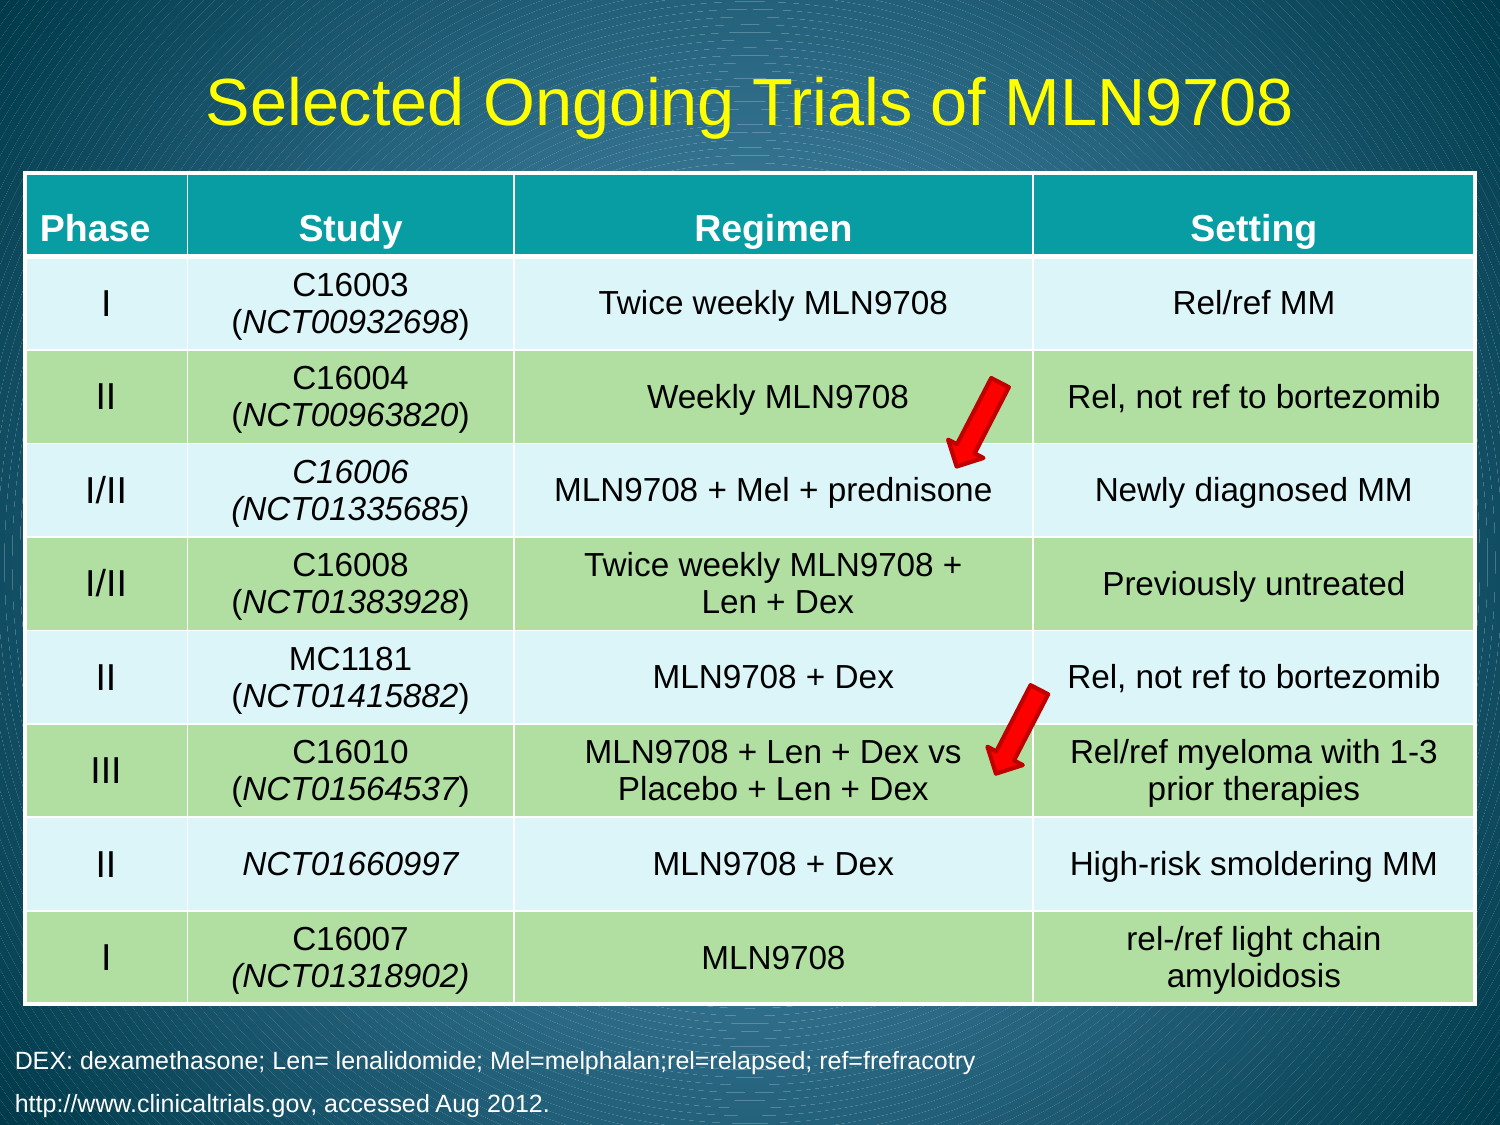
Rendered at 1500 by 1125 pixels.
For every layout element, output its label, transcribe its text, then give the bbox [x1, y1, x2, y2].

table_cell I [27, 912, 187, 1002]
table_header Phase [27, 175, 187, 254]
table_cell C16006 (NCT01335685) [188, 444, 513, 536]
table_cell Rel/ref myeloma with 1-3 prior therapies [1034, 725, 1473, 816]
table_cell Previously untreated [1034, 538, 1473, 630]
table_cell II [27, 351, 187, 443]
table_cell Twice weekly MLN9708 + Len + Dex [515, 538, 1032, 630]
table_cell MC1181 (NCT01415882) [188, 631, 513, 723]
title Selected Ongoing Trials of MLN9708 [75, 45, 1425, 171]
table_cell Rel/ref MM [1034, 259, 1473, 349]
table_header Setting [1034, 175, 1473, 254]
table_cell C16008 (NCT01383928) [188, 538, 513, 630]
table_cell Rel, not ref to bortezomib [1034, 351, 1473, 443]
table_cell MLN9708 + Mel + prednisone [515, 444, 1032, 536]
table_header Regimen [515, 175, 1032, 254]
table_cell II [27, 631, 187, 723]
table_cell Twice weekly MLN9708 [515, 259, 1032, 349]
text_box [946, 376, 1011, 469]
text_box [985, 683, 1051, 776]
text_box DEX: dexamethasone; Len= lenalidomide; Mel=melphalan;rel=relapsed; ref=frefracotry http://www.clinicaltrials.gov, accessed Aug 2012. [0, 1037, 1500, 1125]
table_cell Weekly MLN9708 [515, 351, 1032, 443]
table_cell I/II [27, 444, 187, 536]
table_cell MLN9708 + Len + Dex vs Placebo + Len + Dex [515, 725, 1032, 816]
table_cell I [27, 259, 187, 349]
table_cell NCT01660997 [188, 818, 513, 910]
table_cell C16007 (NCT01318902) [188, 912, 513, 1002]
table_cell MLN9708 [515, 912, 1032, 1002]
table_cell Newly diagnosed MM [1034, 444, 1473, 536]
table_cell C16004 (NCT00963820) [188, 351, 513, 443]
table_header Study [188, 175, 513, 254]
table_cell III [27, 725, 187, 816]
table_cell High-risk smoldering MM [1034, 818, 1473, 910]
table_cell I/II [27, 538, 187, 630]
table_cell C16003 (NCT00932698) [188, 259, 513, 349]
table_cell rel-/ref light chain amyloidosis [1034, 912, 1473, 1002]
table_cell MLN9708 + Dex [515, 631, 1032, 723]
table_cell Rel, not ref to bortezomib [1034, 631, 1473, 723]
table_cell C16010 (NCT01564537) [188, 725, 513, 816]
table_cell II [27, 818, 187, 910]
table_cell MLN9708 + Dex [515, 818, 1032, 910]
